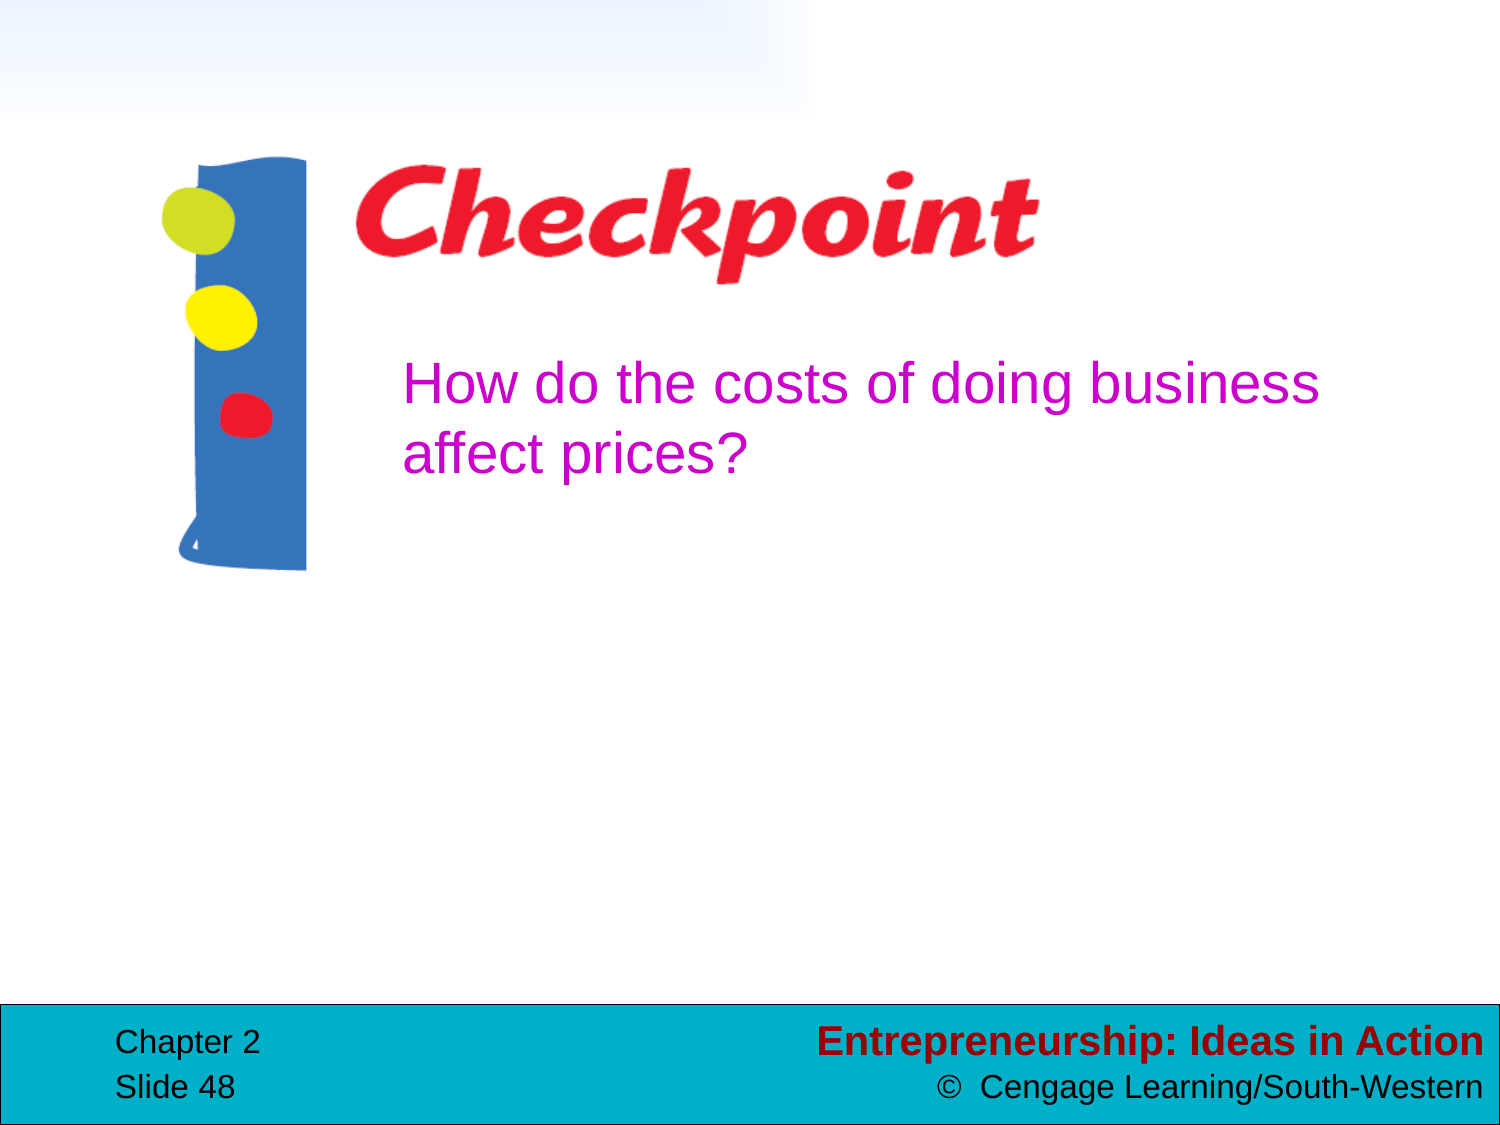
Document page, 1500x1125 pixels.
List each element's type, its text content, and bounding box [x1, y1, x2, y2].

picture [149, 137, 307, 588]
text_box How do the costs of doing business affect prices? [387, 337, 1350, 493]
picture [324, 149, 1063, 296]
slide_number Slide 48 [99, 1037, 413, 1113]
footer Chapter 2 [99, 1012, 413, 1037]
